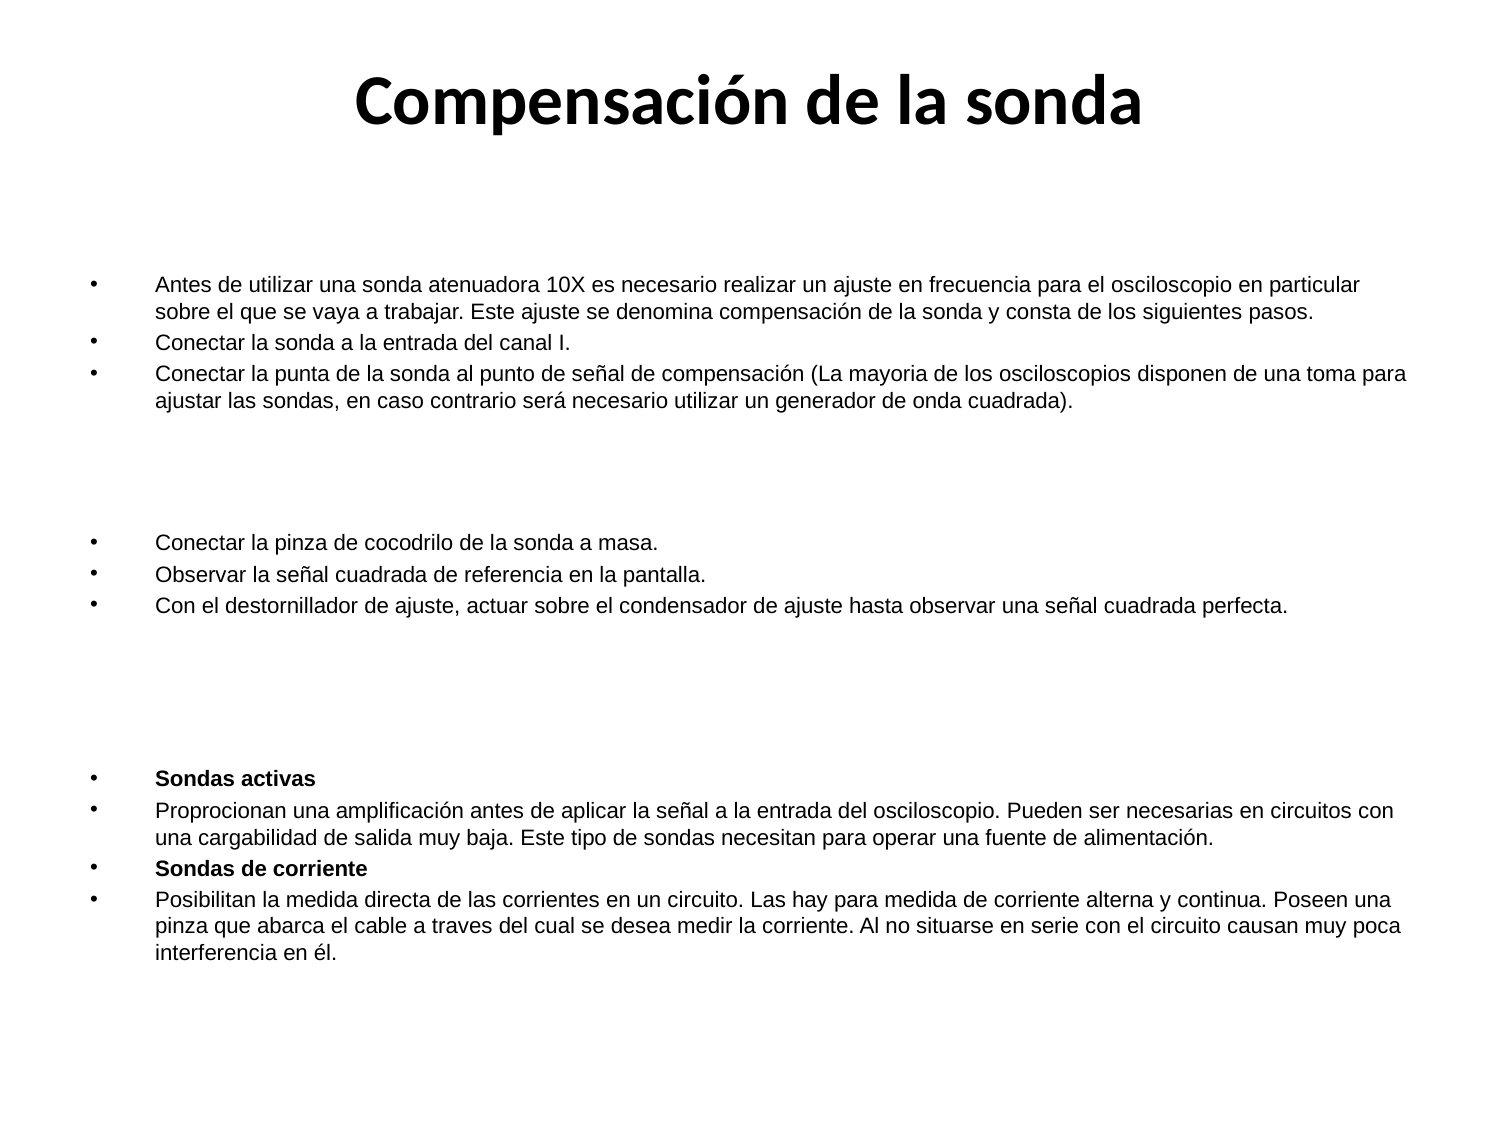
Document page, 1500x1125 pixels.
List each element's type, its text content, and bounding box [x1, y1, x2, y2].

list Antes de utilizar una sonda atenuadora 10X es necesario realizar un ajuste en frecuencia para el osciloscopio en particular sobre el que se vaya a trabajar. Este ajuste se denomina compensación de la sonda y consta de los siguientes pasos. Conectar la sonda a la entrada del canal I. Conectar la punta de la sonda al punto de señal de compensación (La mayoria de los osciloscopios disponen de una toma para ajustar las sondas, en caso contrario será necesario utilizar un generador de onda cuadrada). Conectar la pinza de cocodrilo de la sonda a masa. Observar la señal cuadrada de referencia en la pantalla. Con el destornillador de ajuste, actuar sobre el condensador de ajuste hasta observar una señal cuadrada perfecta. Sondas activas Proprocionan una amplificación antes de aplicar la señal a la entrada del osciloscopio. Pueden ser necesarias en circuitos con una cargabilidad de salida muy baja. Este tipo de sondas necesitan para operar una fuente de alimentación. Sondas de corriente Posibilitan la medida directa de las corrientes en un circuito. Las hay para medida de corriente alterna y continua. Poseen una pinza que abarca el cable a traves del cual se desea medir la corriente. Al no situarse en serie con el circuito causan muy poca interferencia en él. [75, 262, 1425, 1005]
title Compensación de la sonda [75, 45, 1425, 233]
